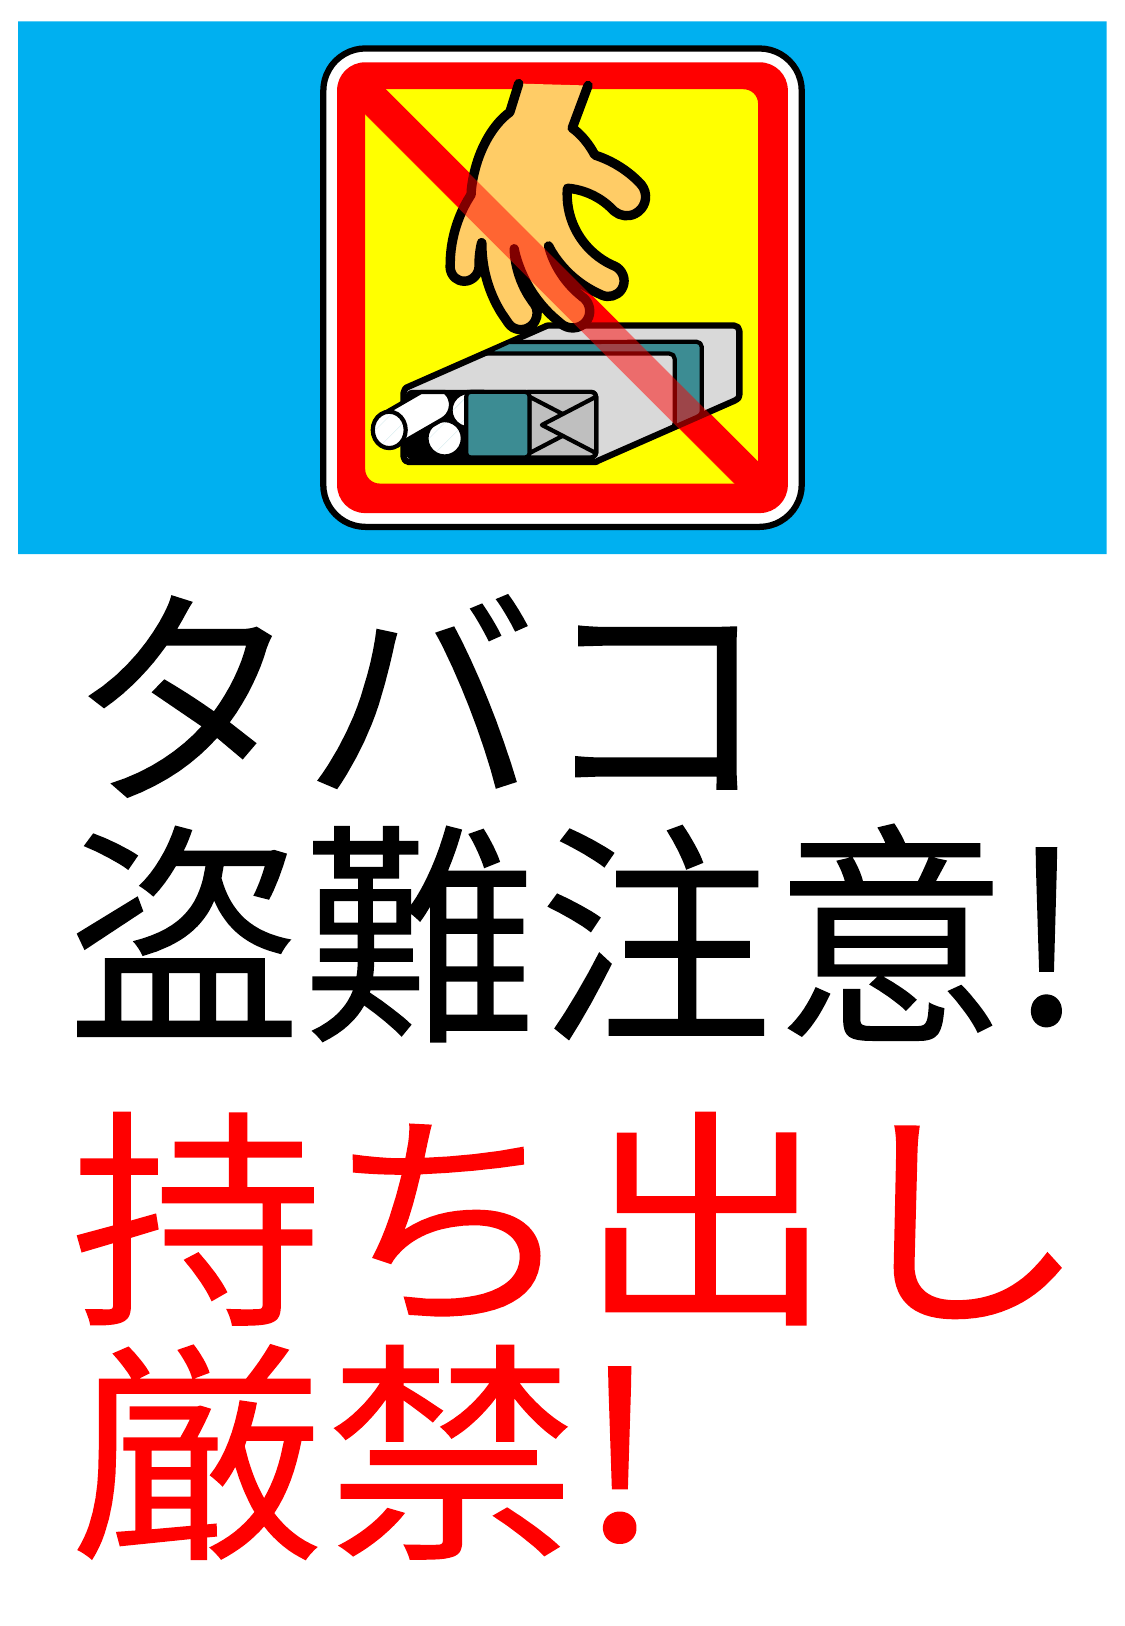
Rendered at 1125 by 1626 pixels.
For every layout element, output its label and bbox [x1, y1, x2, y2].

text_box [16, 19, 1109, 556]
text_box [323, 48, 802, 528]
text_box [76, 593, 1063, 1561]
